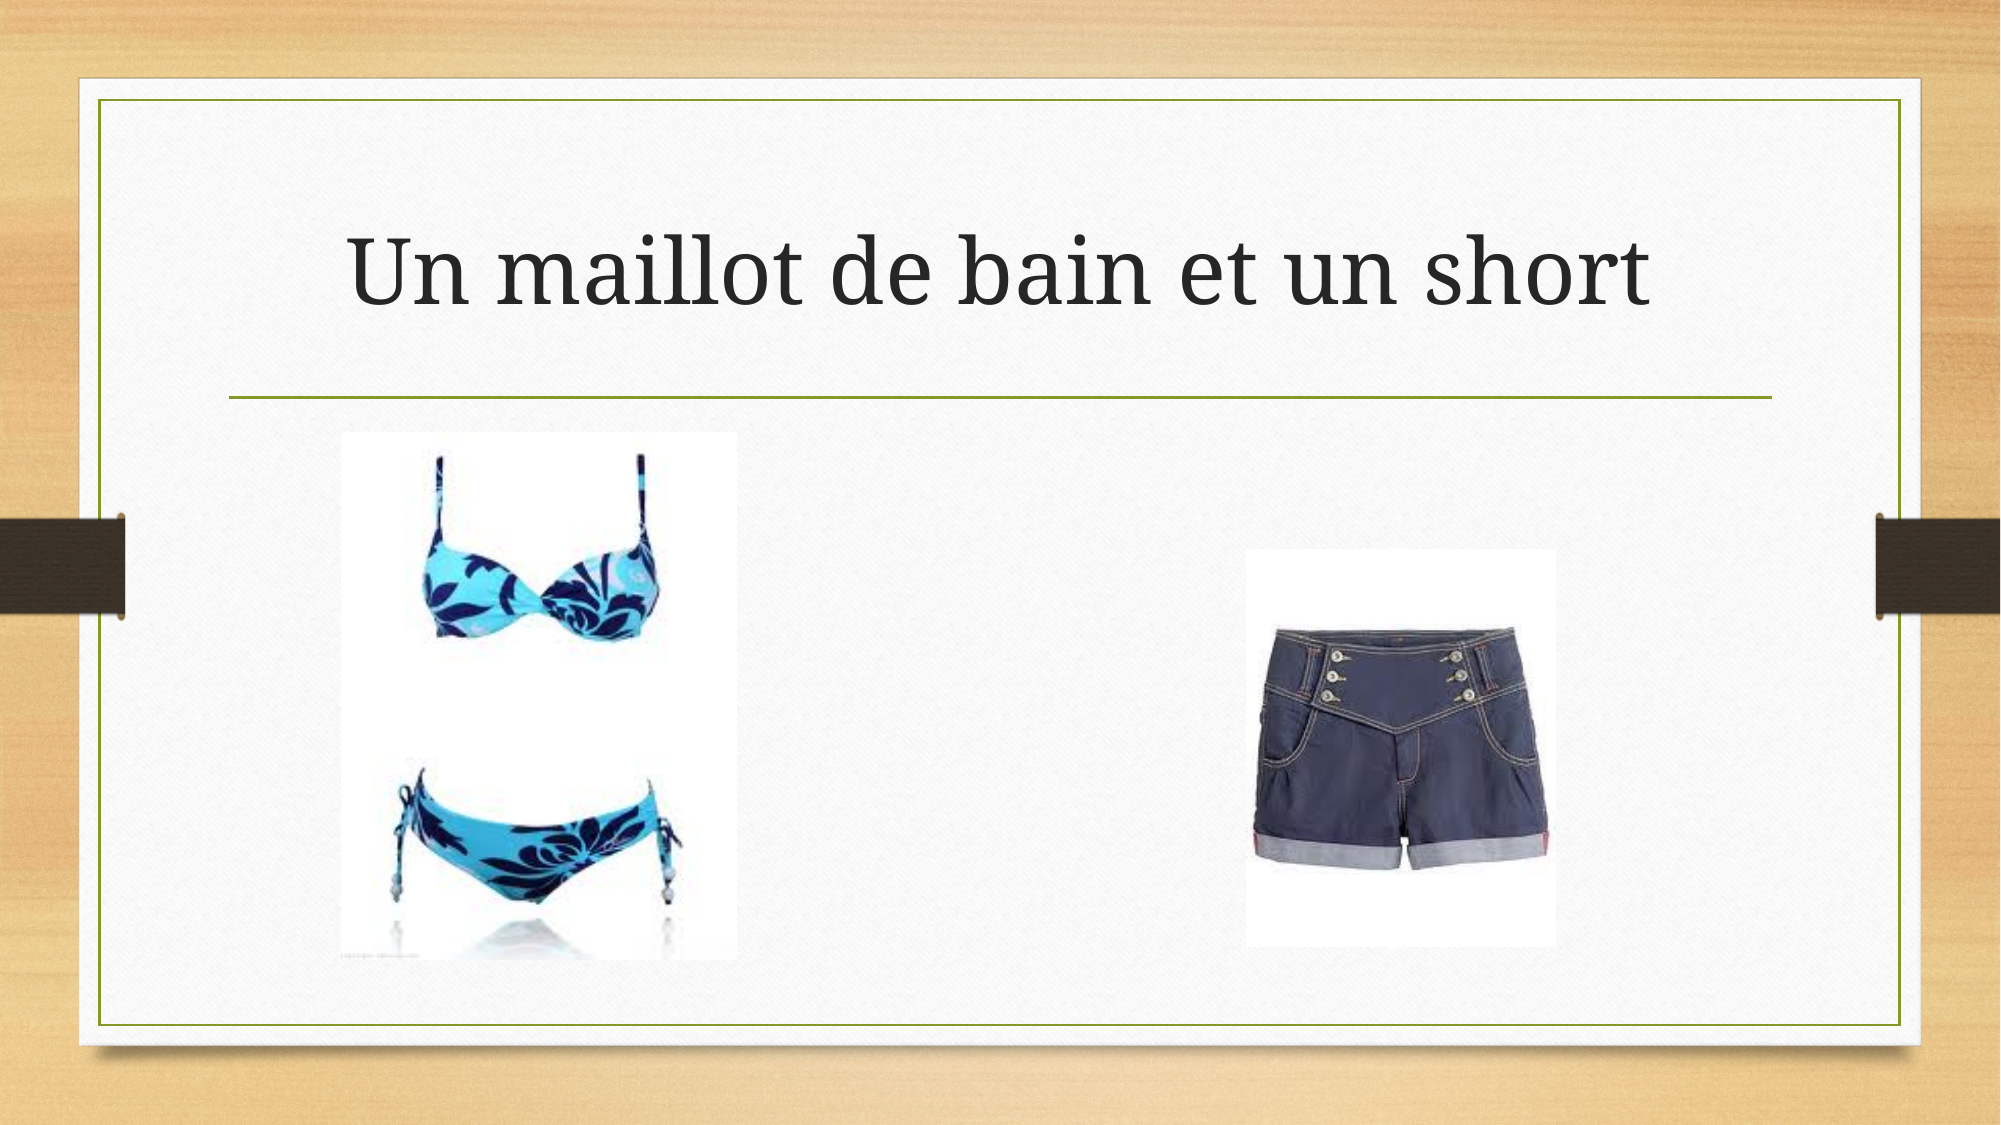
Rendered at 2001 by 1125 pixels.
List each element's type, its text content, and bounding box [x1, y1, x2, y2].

picture [0, 0, 2001, 1125]
title Un maillot de bain et un short [212, 161, 1788, 375]
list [1245, 549, 1556, 947]
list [341, 432, 738, 960]
